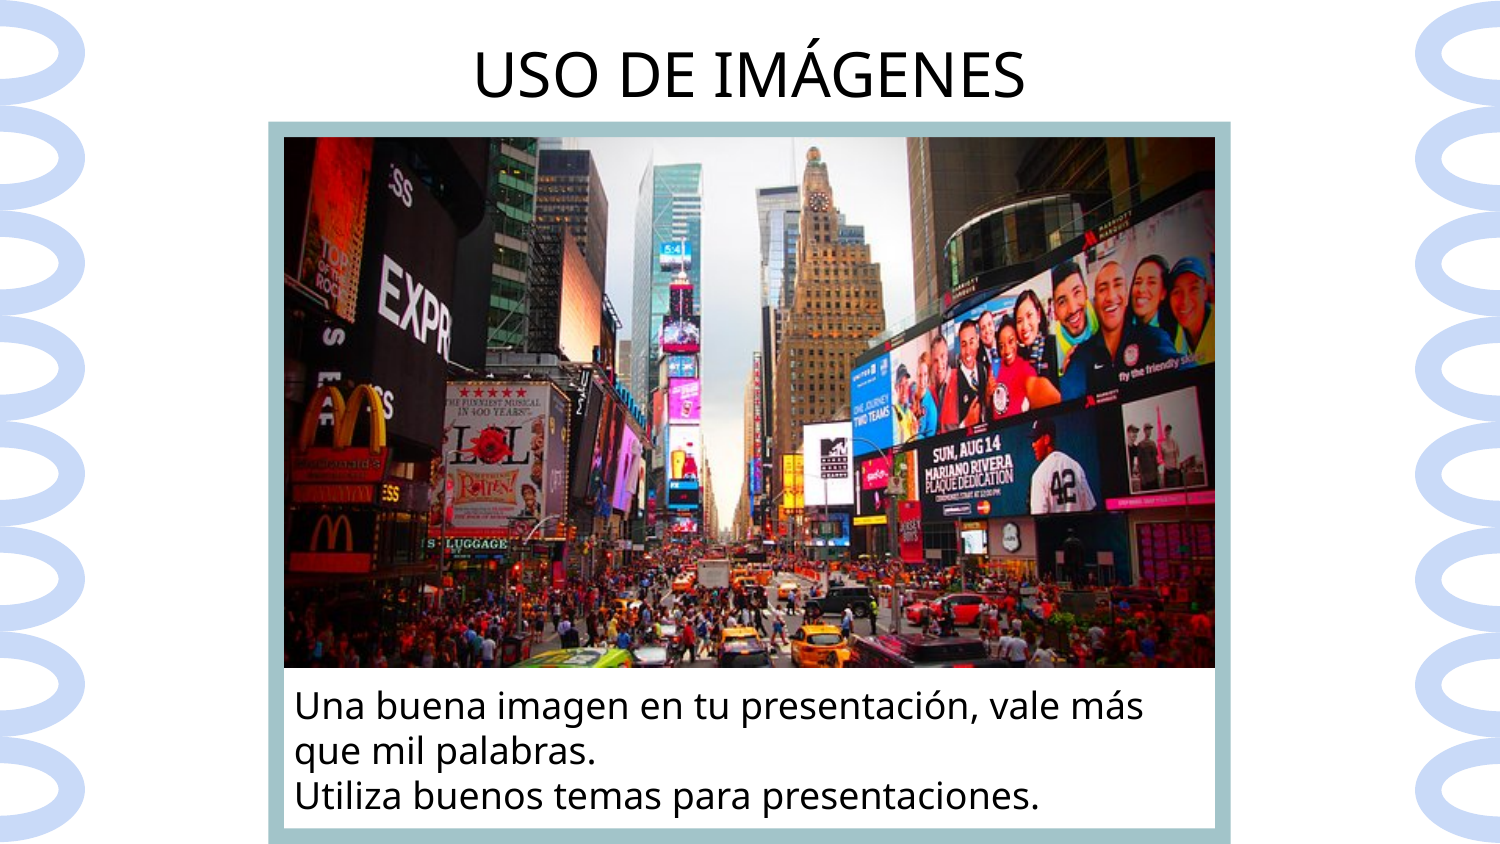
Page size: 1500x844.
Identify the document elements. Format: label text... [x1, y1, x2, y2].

text_box Una buena imagen en tu presentación, vale más que mil palabras. Utiliza buenos temas para presentaciones. [284, 677, 1215, 824]
text_box [268, 121, 1231, 844]
picture [278, 135, 1222, 668]
title USO DE IMÁGENES [357, 20, 1143, 114]
